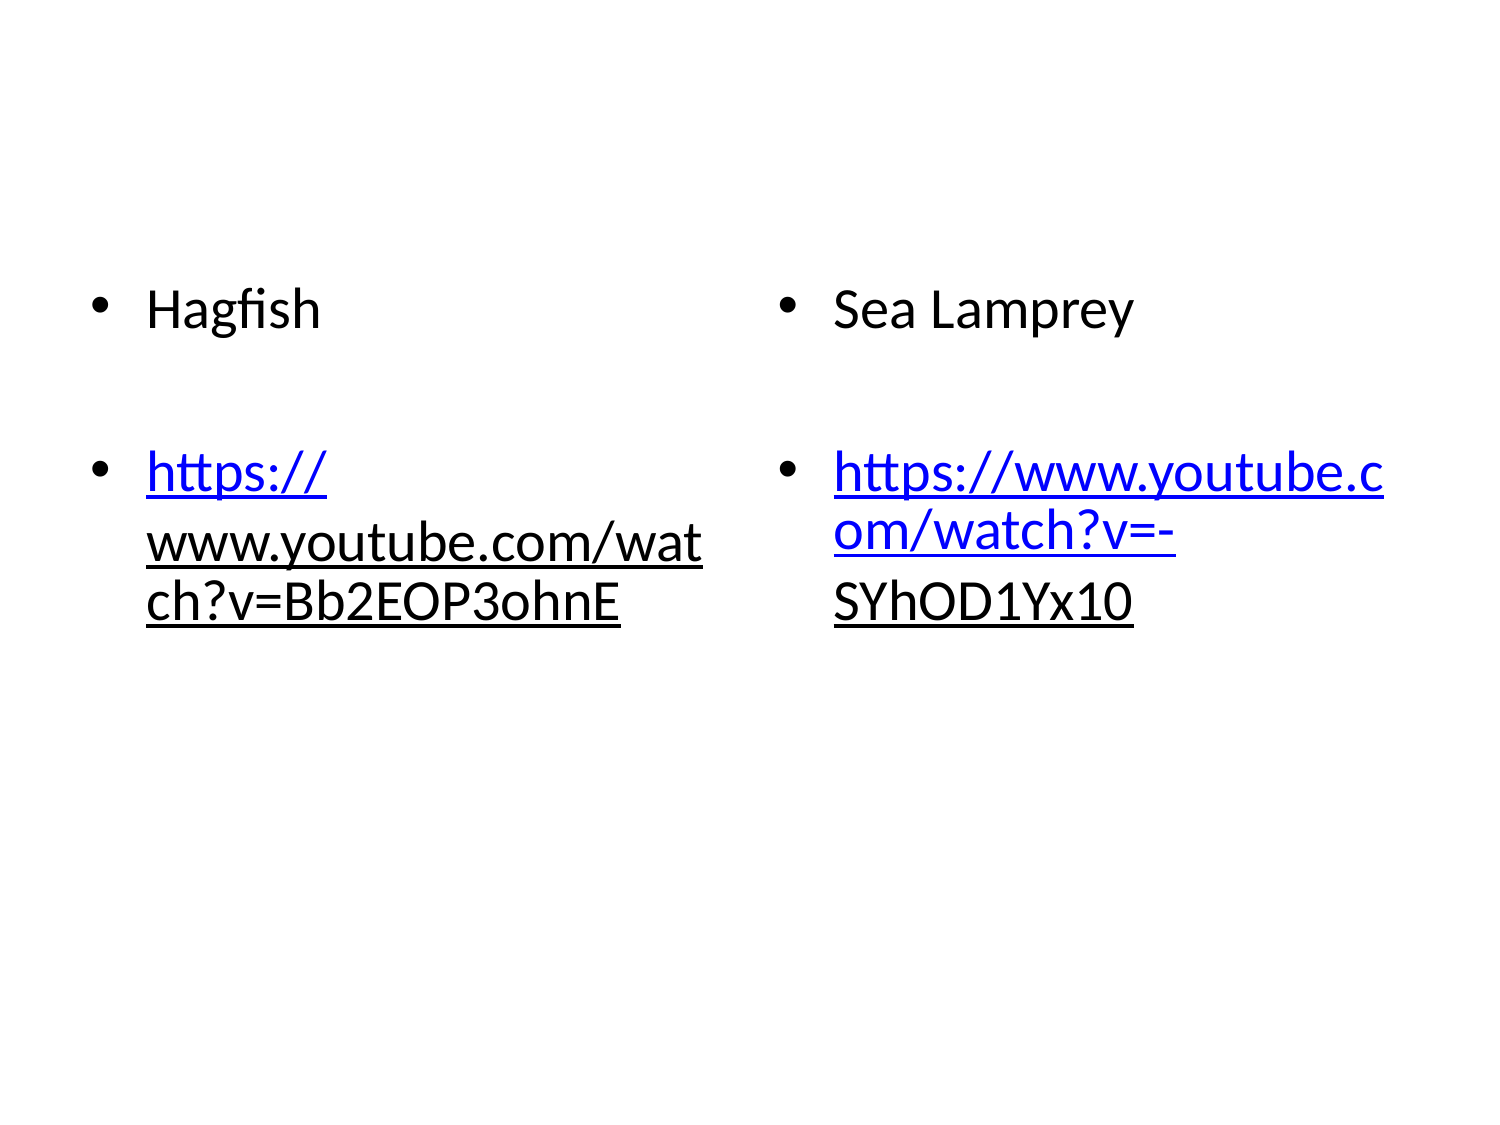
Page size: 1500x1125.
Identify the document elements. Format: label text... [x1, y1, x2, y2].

list Sea Lamprey https://www.youtube.com/watch?v=-SYhOD1Yx10 [762, 262, 1425, 1005]
list Hagfish https://www.youtube.com/watch?v=Bb2EOP3ohnE [75, 262, 738, 1005]
